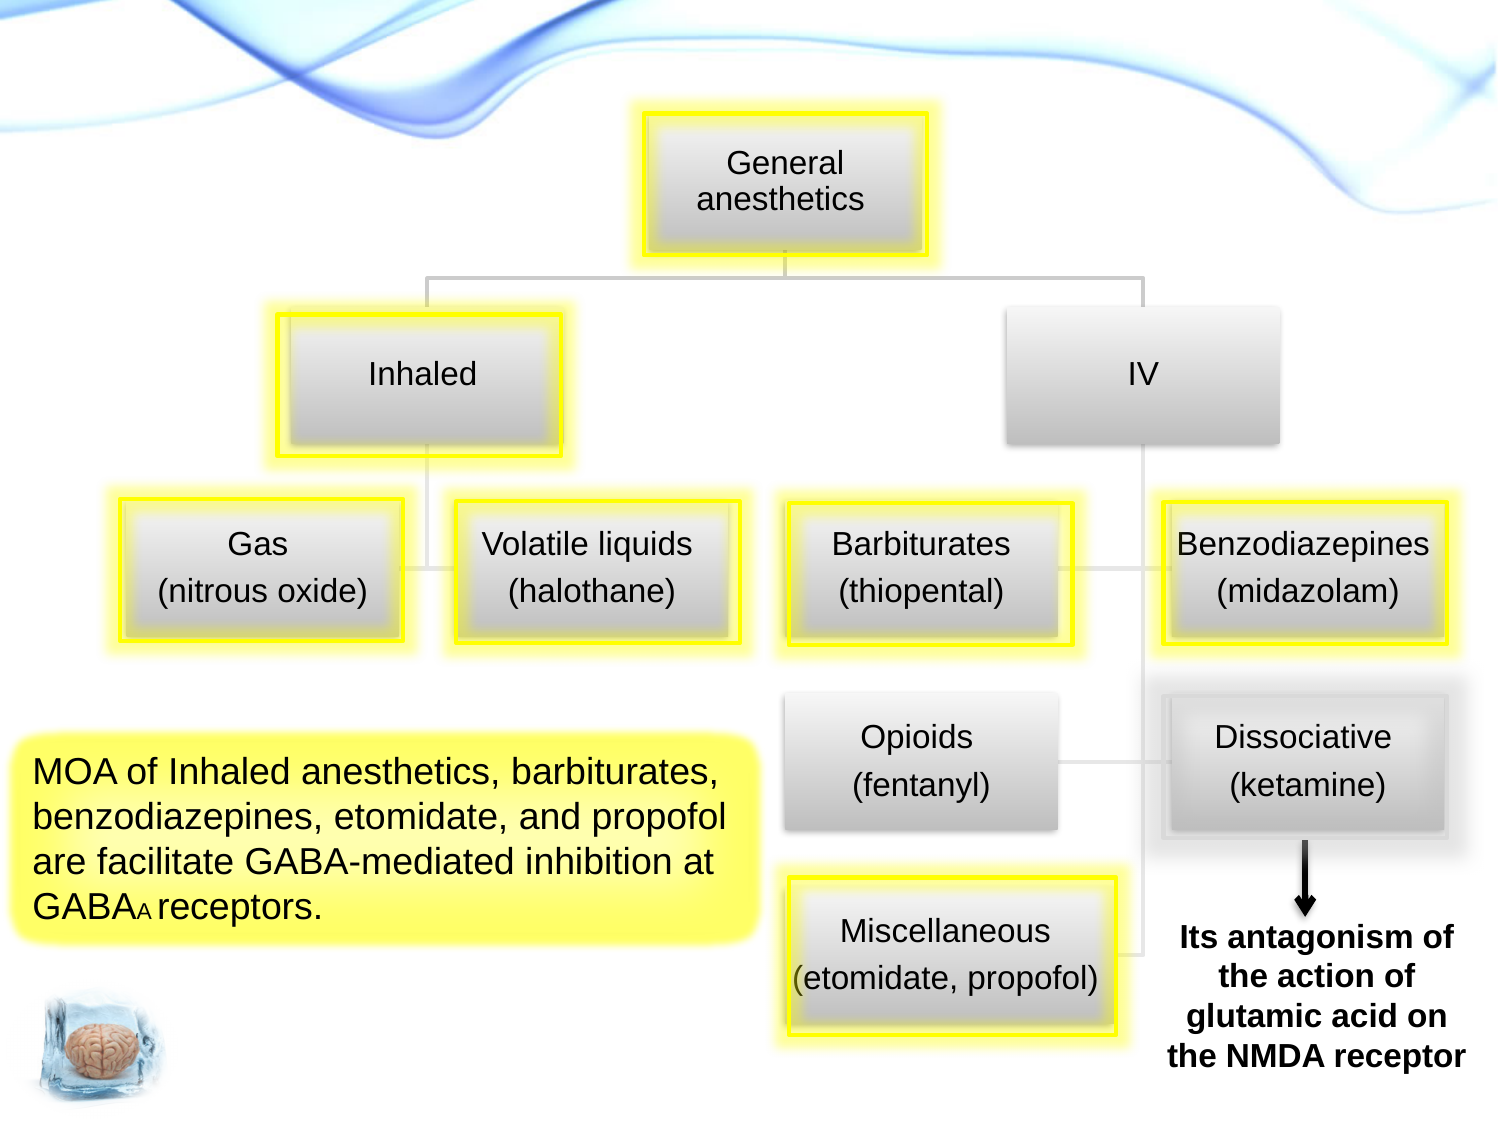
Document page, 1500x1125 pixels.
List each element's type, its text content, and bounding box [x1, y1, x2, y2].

text_box [787, 1032, 1118, 1037]
text_box Its antagonism of the action of glutamic acid on the NMDA receptor [1148, 1029, 1486, 1082]
picture [0, 0, 1500, 1125]
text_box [88, 113, 1483, 1024]
